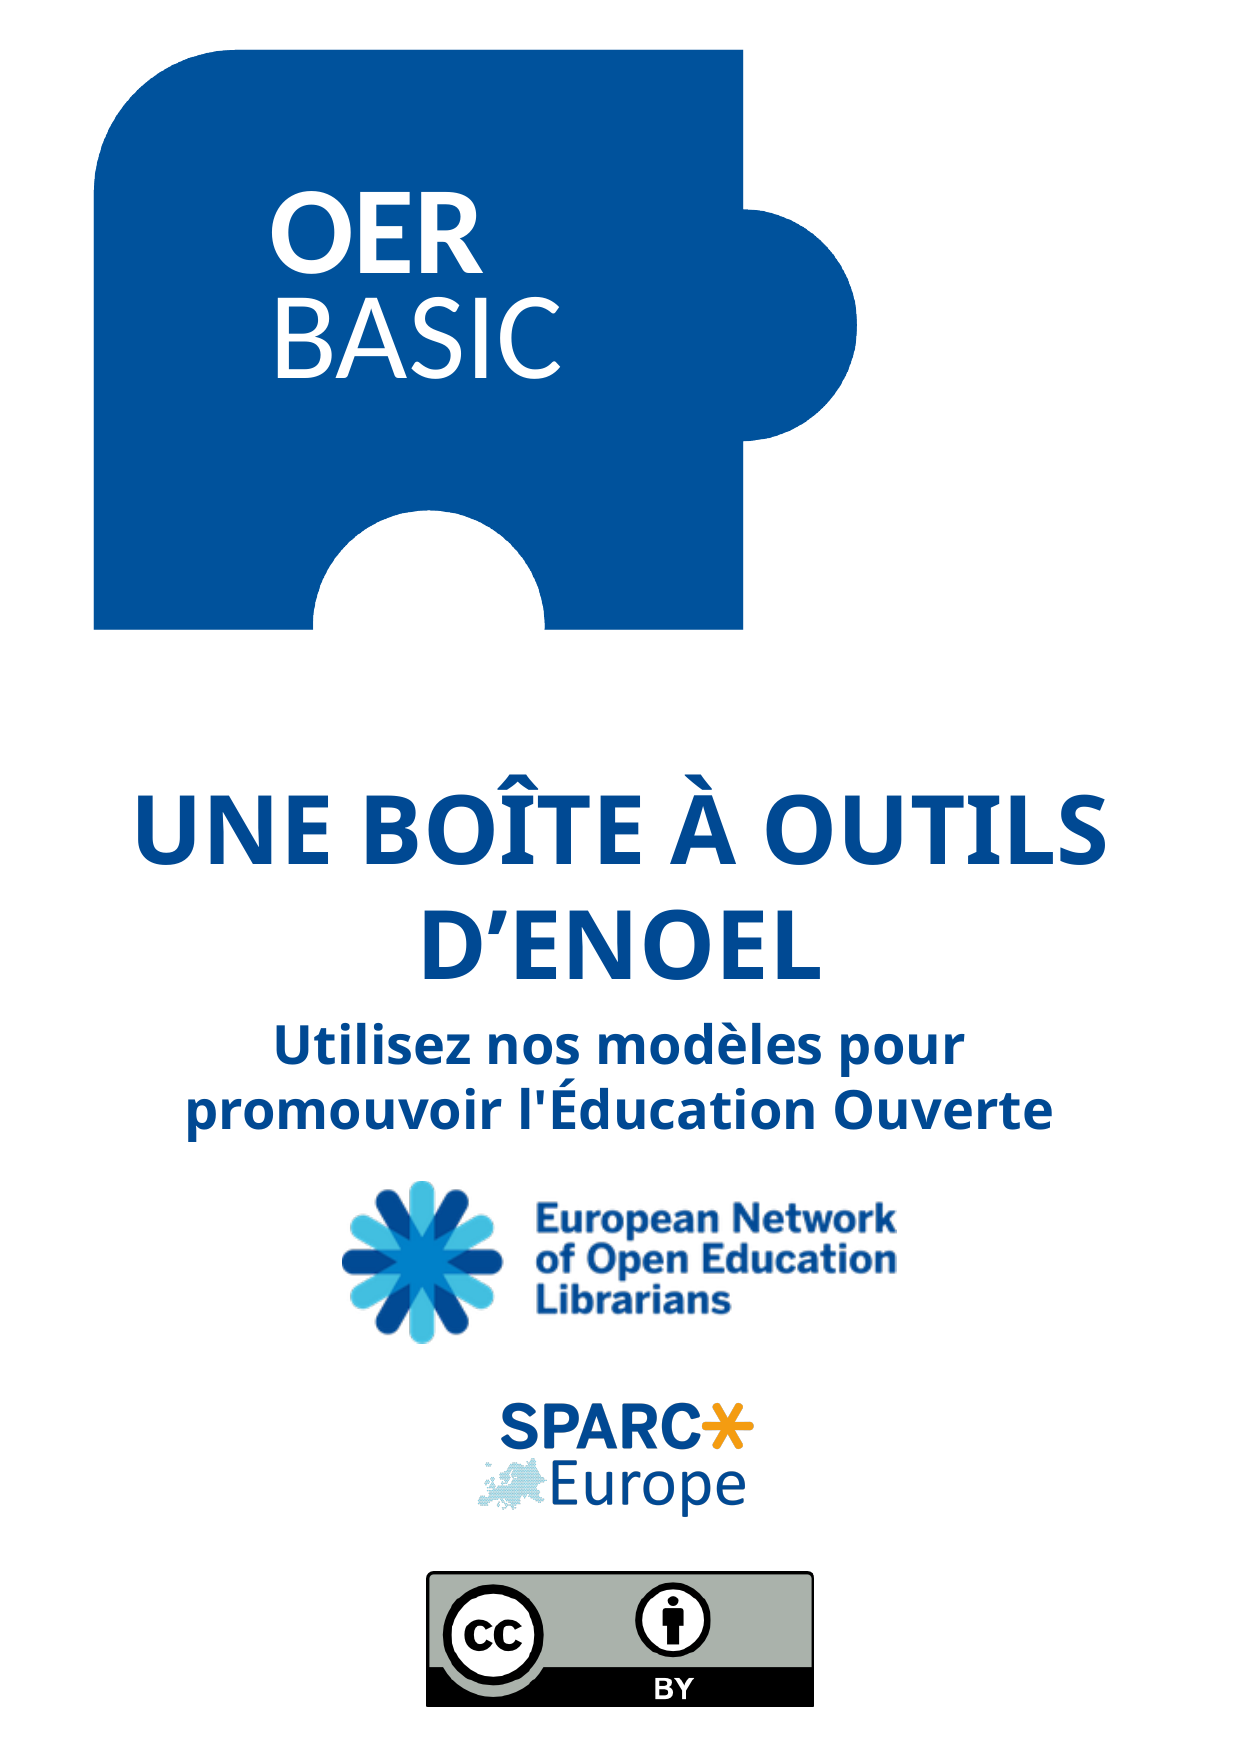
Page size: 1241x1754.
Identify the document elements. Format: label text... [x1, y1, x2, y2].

picture [425, 1571, 815, 1708]
picture [475, 1359, 764, 1522]
text_box Utilisez nos modèles pour promouvoir l'Éducation Ouverte [93, 995, 1147, 1155]
picture [342, 1181, 898, 1344]
picture [93, 49, 857, 630]
text_box UNE BOÎTE À OUTILS D’ENOEL [93, 753, 1147, 995]
